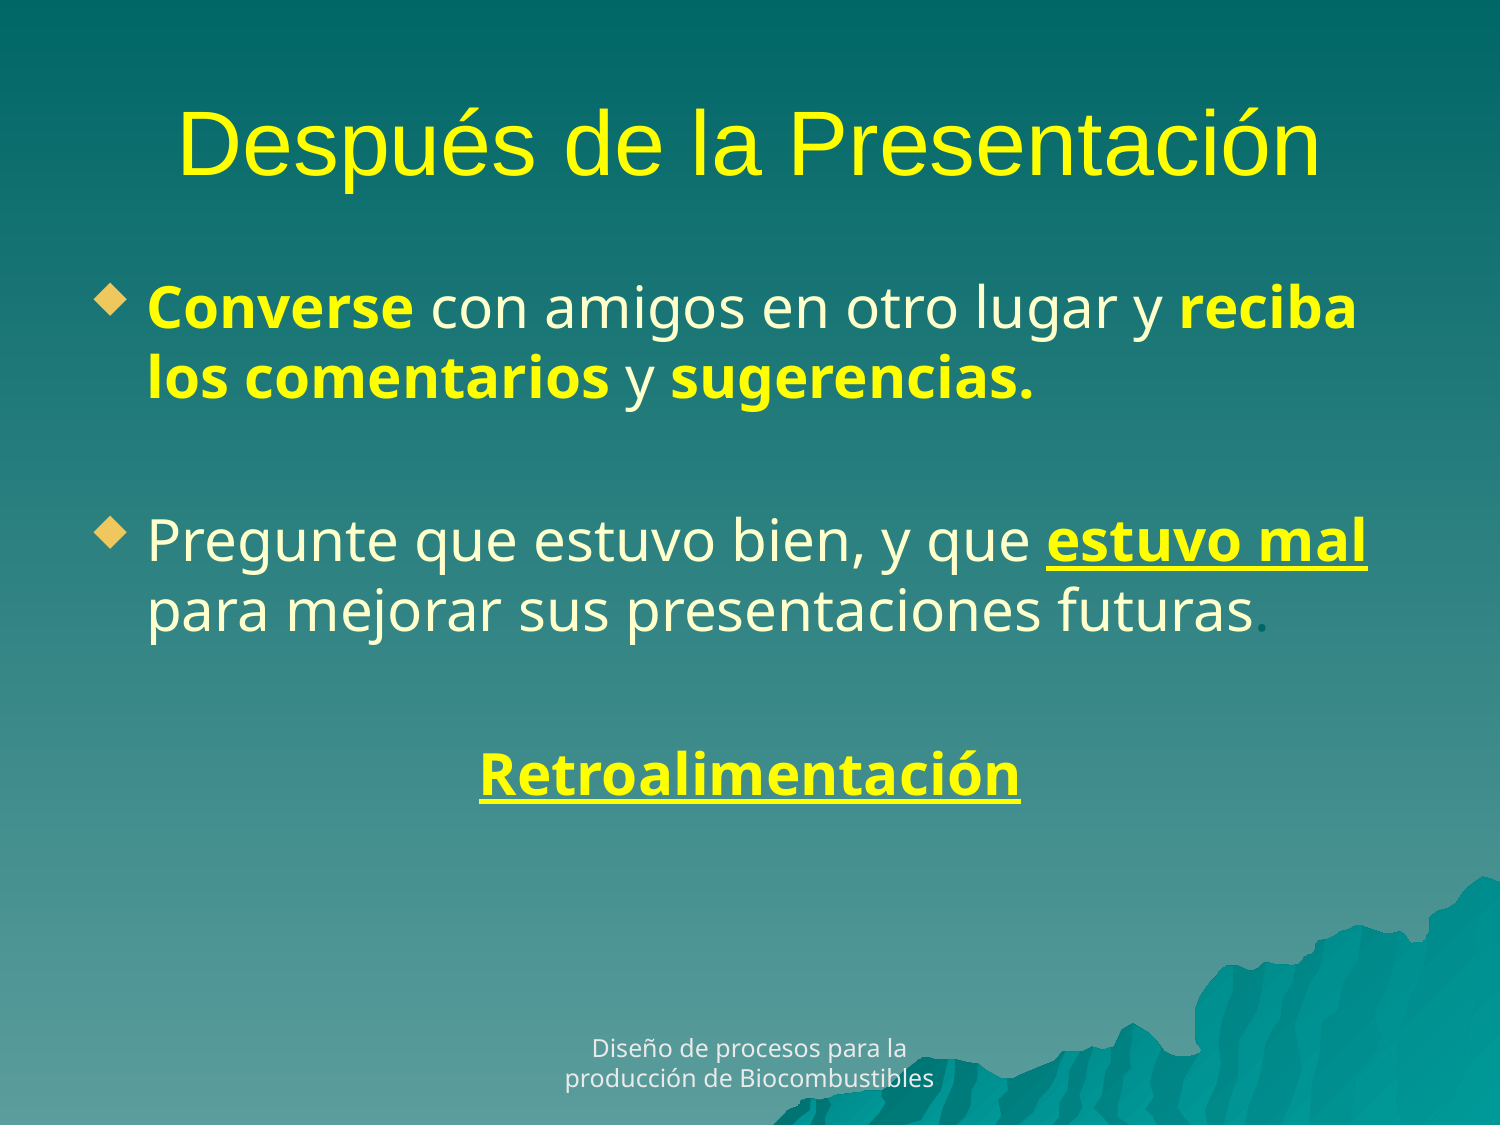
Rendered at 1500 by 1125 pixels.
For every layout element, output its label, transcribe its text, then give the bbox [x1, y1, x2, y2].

title Después de la Presentación [74, 45, 1426, 233]
footer Diseño de procesos para la producción de Biocombustibles [512, 1024, 988, 1101]
list Converse con amigos en otro lugar y reciba los comentarios y sugerencias. Pregunte que estuvo bien, y que estuvo mal para mejorar sus presentaciones futuras. Retroalimentación [74, 262, 1426, 1006]
